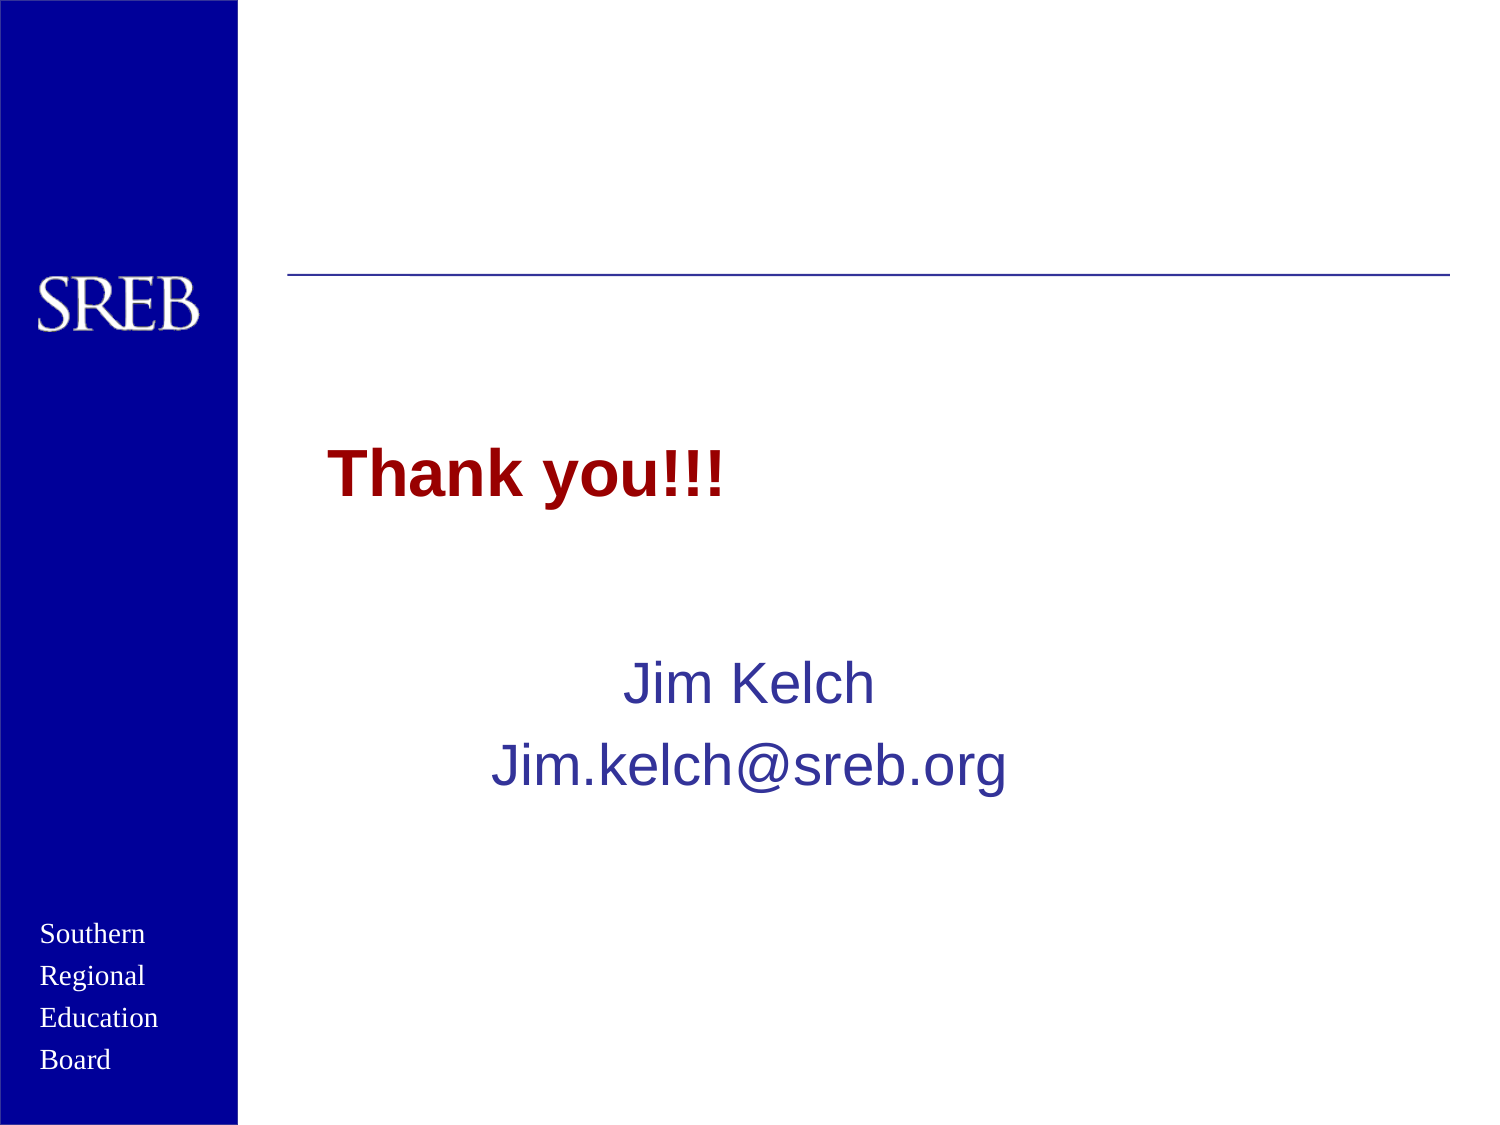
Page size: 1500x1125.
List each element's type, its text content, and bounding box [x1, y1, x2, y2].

picture [37, 274, 200, 332]
title Thank you!!! [312, 349, 1388, 591]
subtitle Jim Kelch Jim.kelch@sreb.org [224, 637, 1276, 926]
